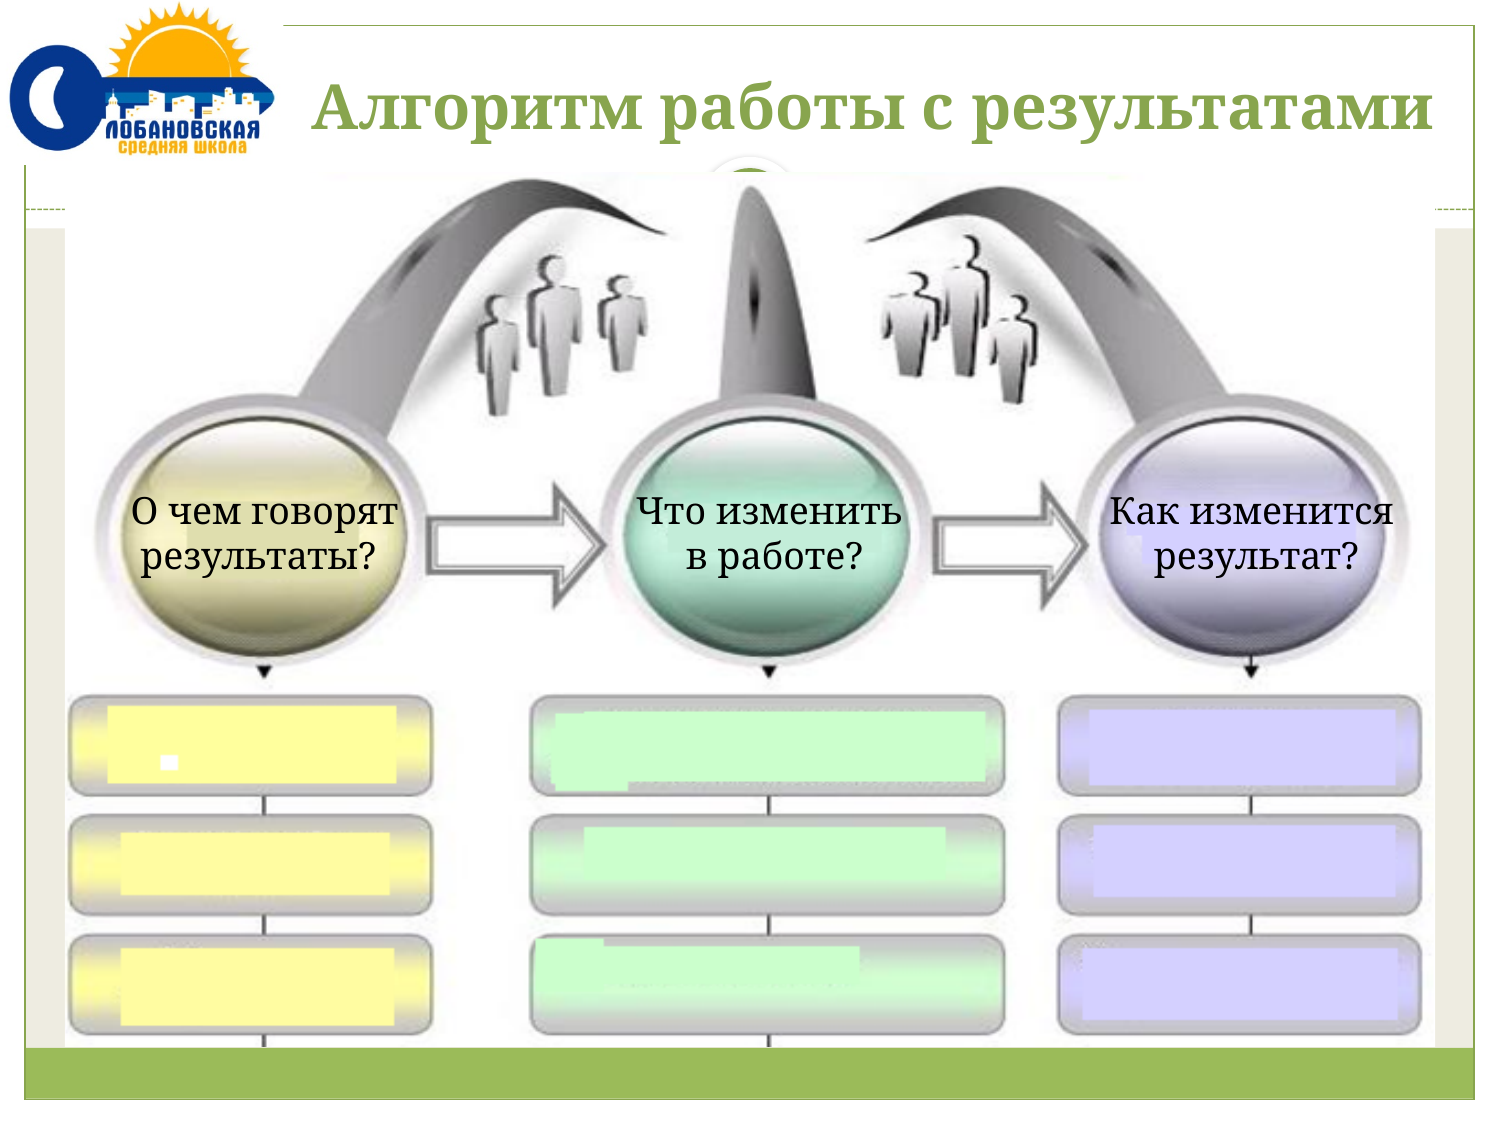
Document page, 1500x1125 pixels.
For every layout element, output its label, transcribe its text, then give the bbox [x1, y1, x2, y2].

picture [64, 172, 1436, 1047]
picture [0, 0, 284, 166]
title Алгоритм работы с результатами [290, 37, 1450, 149]
